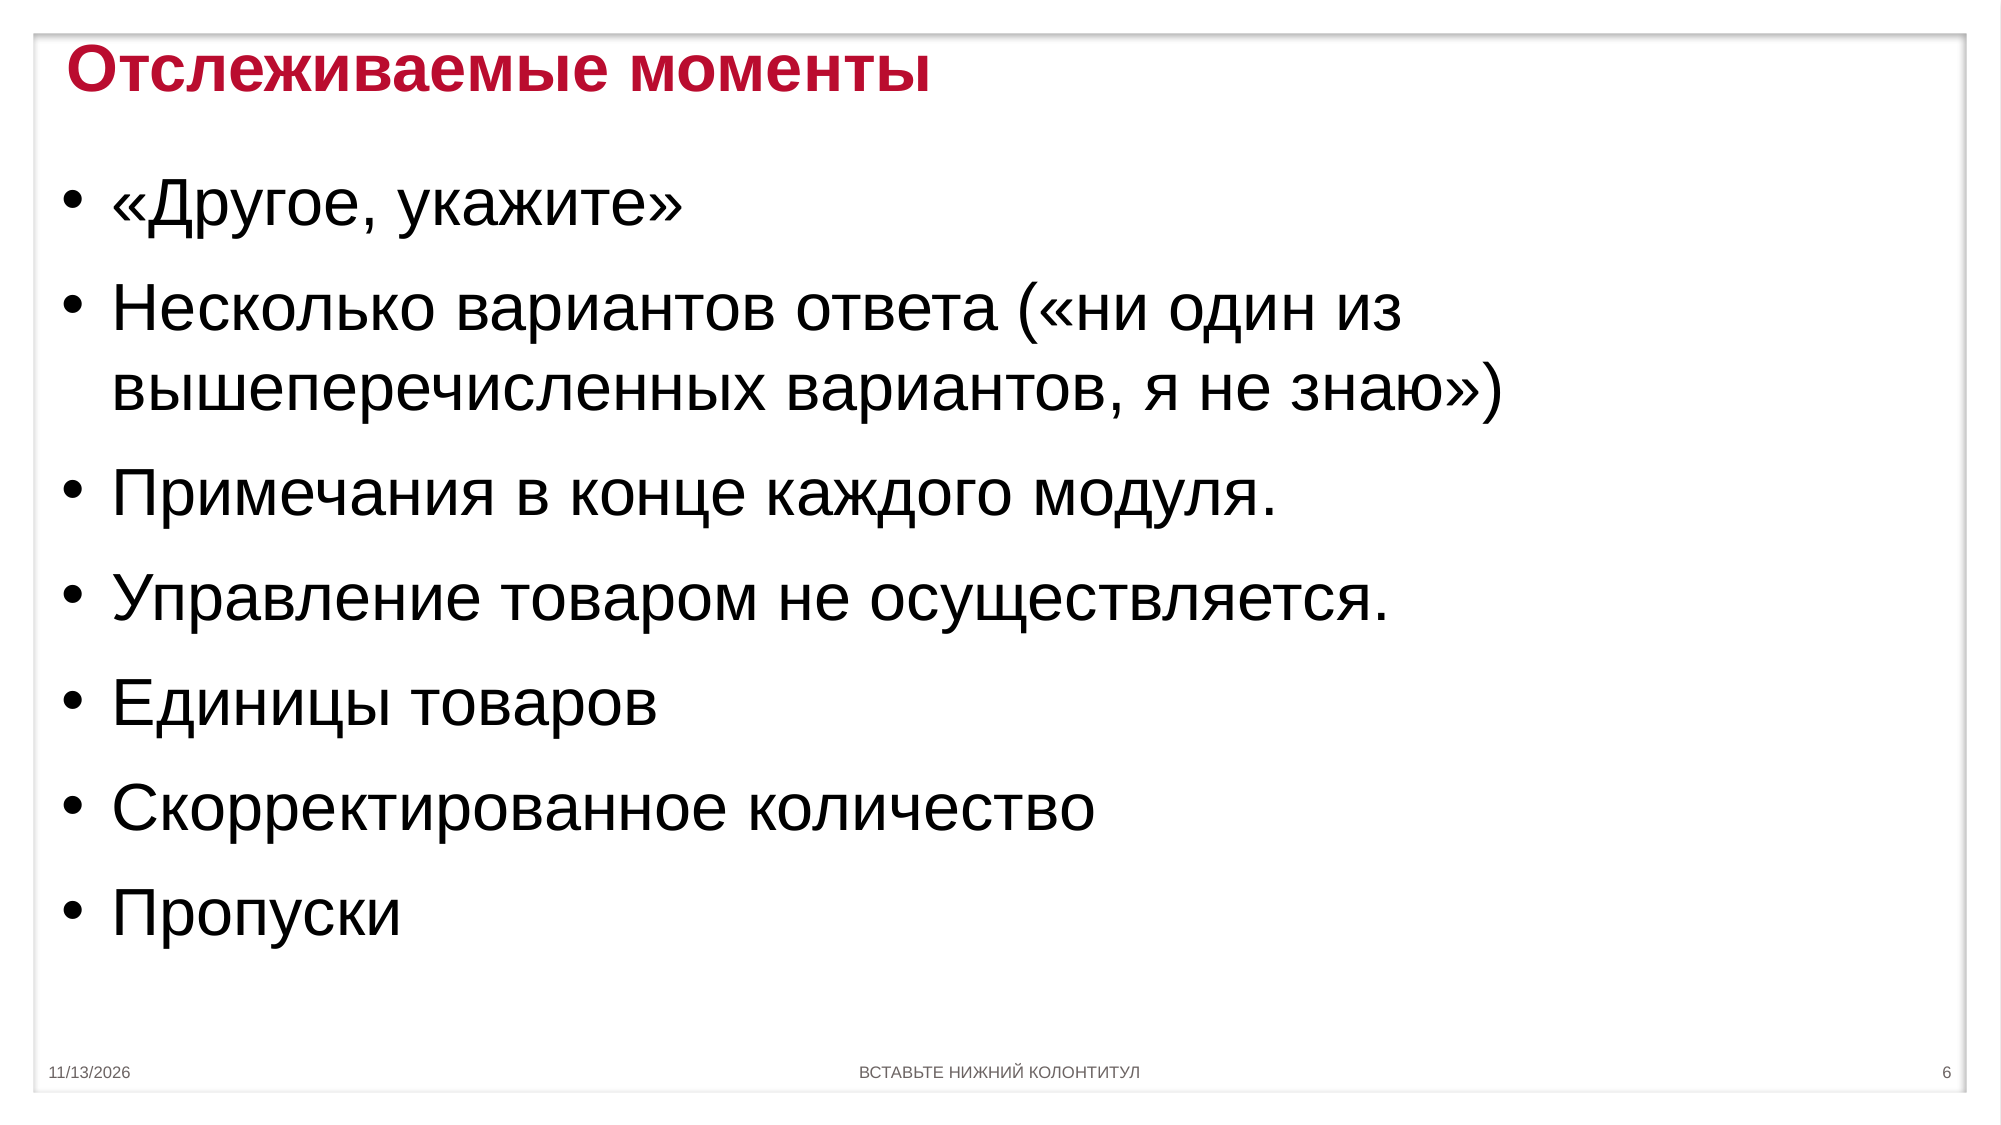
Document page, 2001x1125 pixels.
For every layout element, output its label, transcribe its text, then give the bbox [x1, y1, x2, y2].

title Отслеживаемые моменты [51, 16, 1752, 112]
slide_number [33, 1053, 500, 1089]
slide_number 6 [1500, 1053, 1967, 1089]
footer ВСТАВЬТЕ НИЖНИЙ КОЛОНТИТУЛ [683, 1053, 1317, 1089]
list «Другое, укажите» Несколько вариантов ответа («ни один из вышеперечисленных вариантов, я не знаю») Примечания в конце каждого модуля. Управление товаром не осуществляется. Единицы товаров Скорректированное количество Пропуски [46, 150, 1866, 992]
